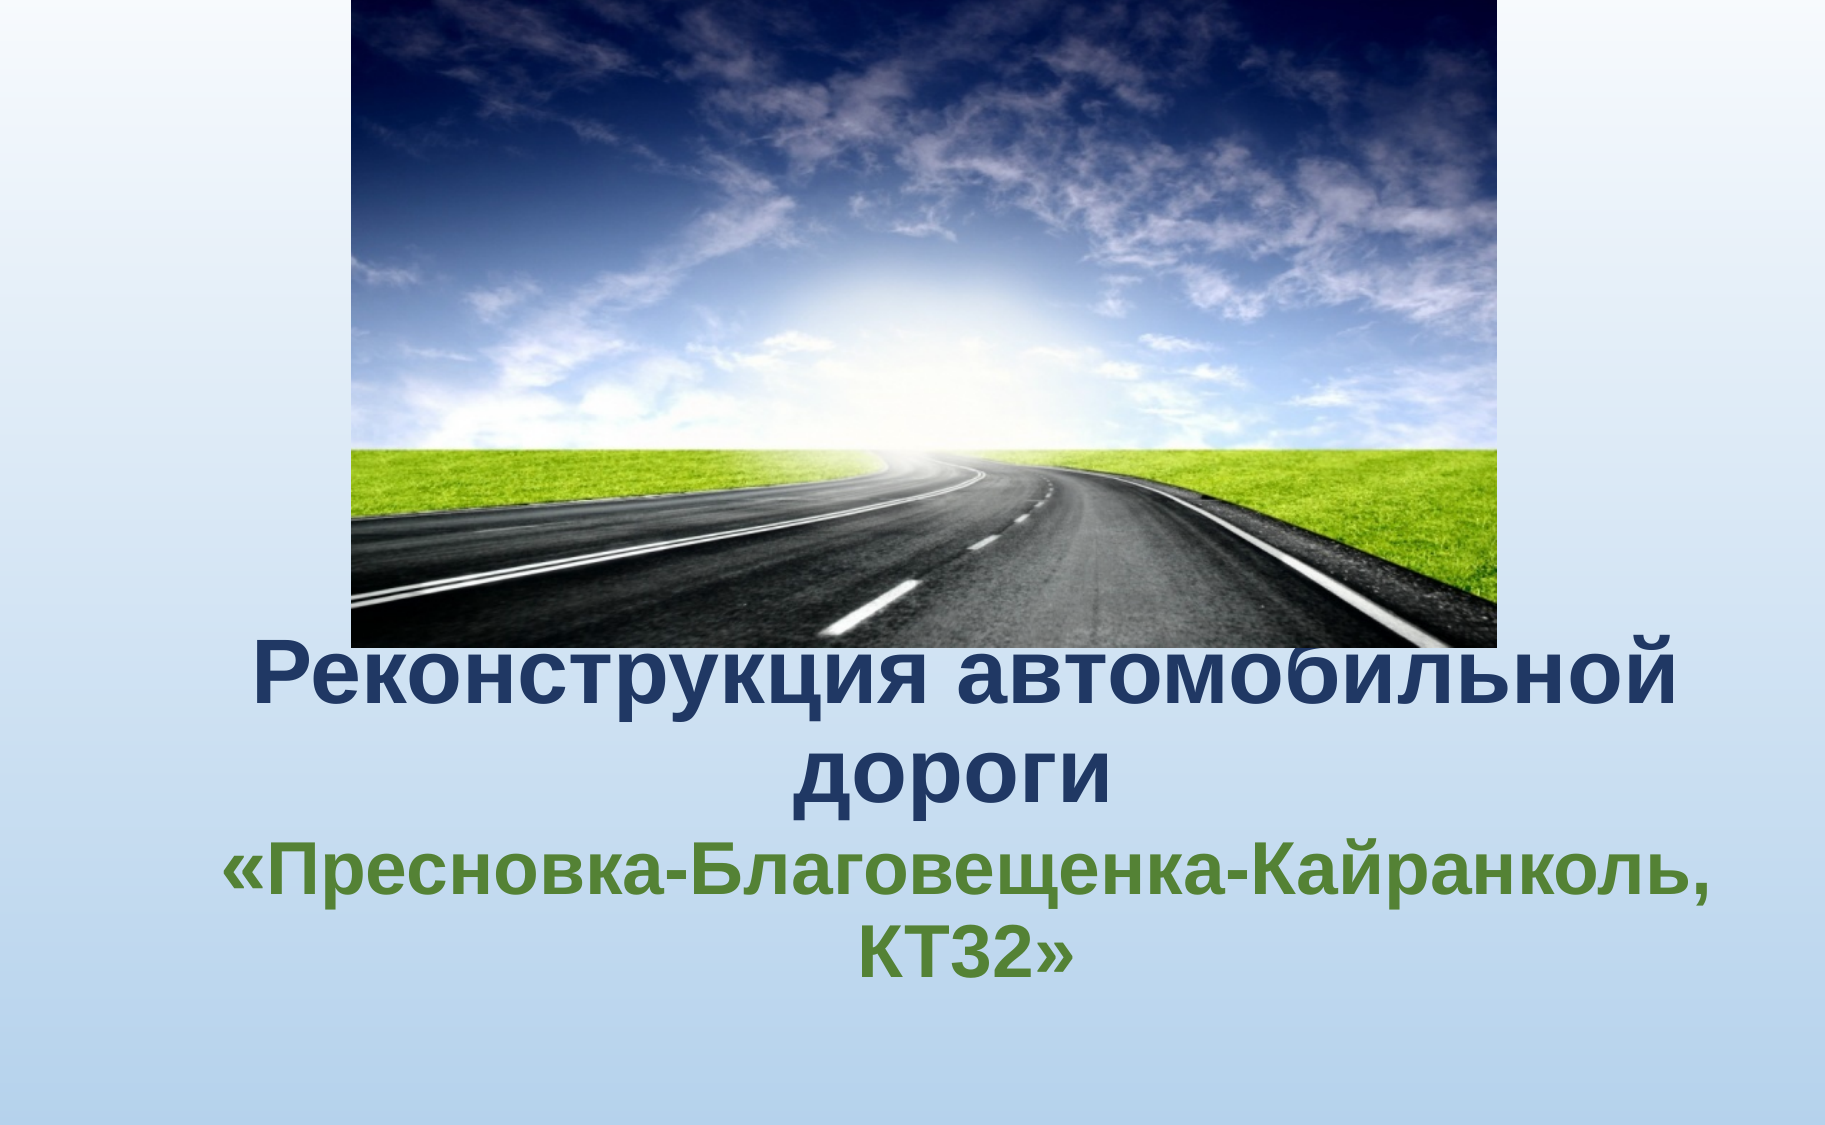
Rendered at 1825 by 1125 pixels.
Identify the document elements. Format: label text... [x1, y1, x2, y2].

picture [351, 0, 1497, 648]
title Реконструкция автомобильной дороги «Пресновка-Благовещенка-Кайранколь, КТ32» [108, 834, 1825, 1001]
